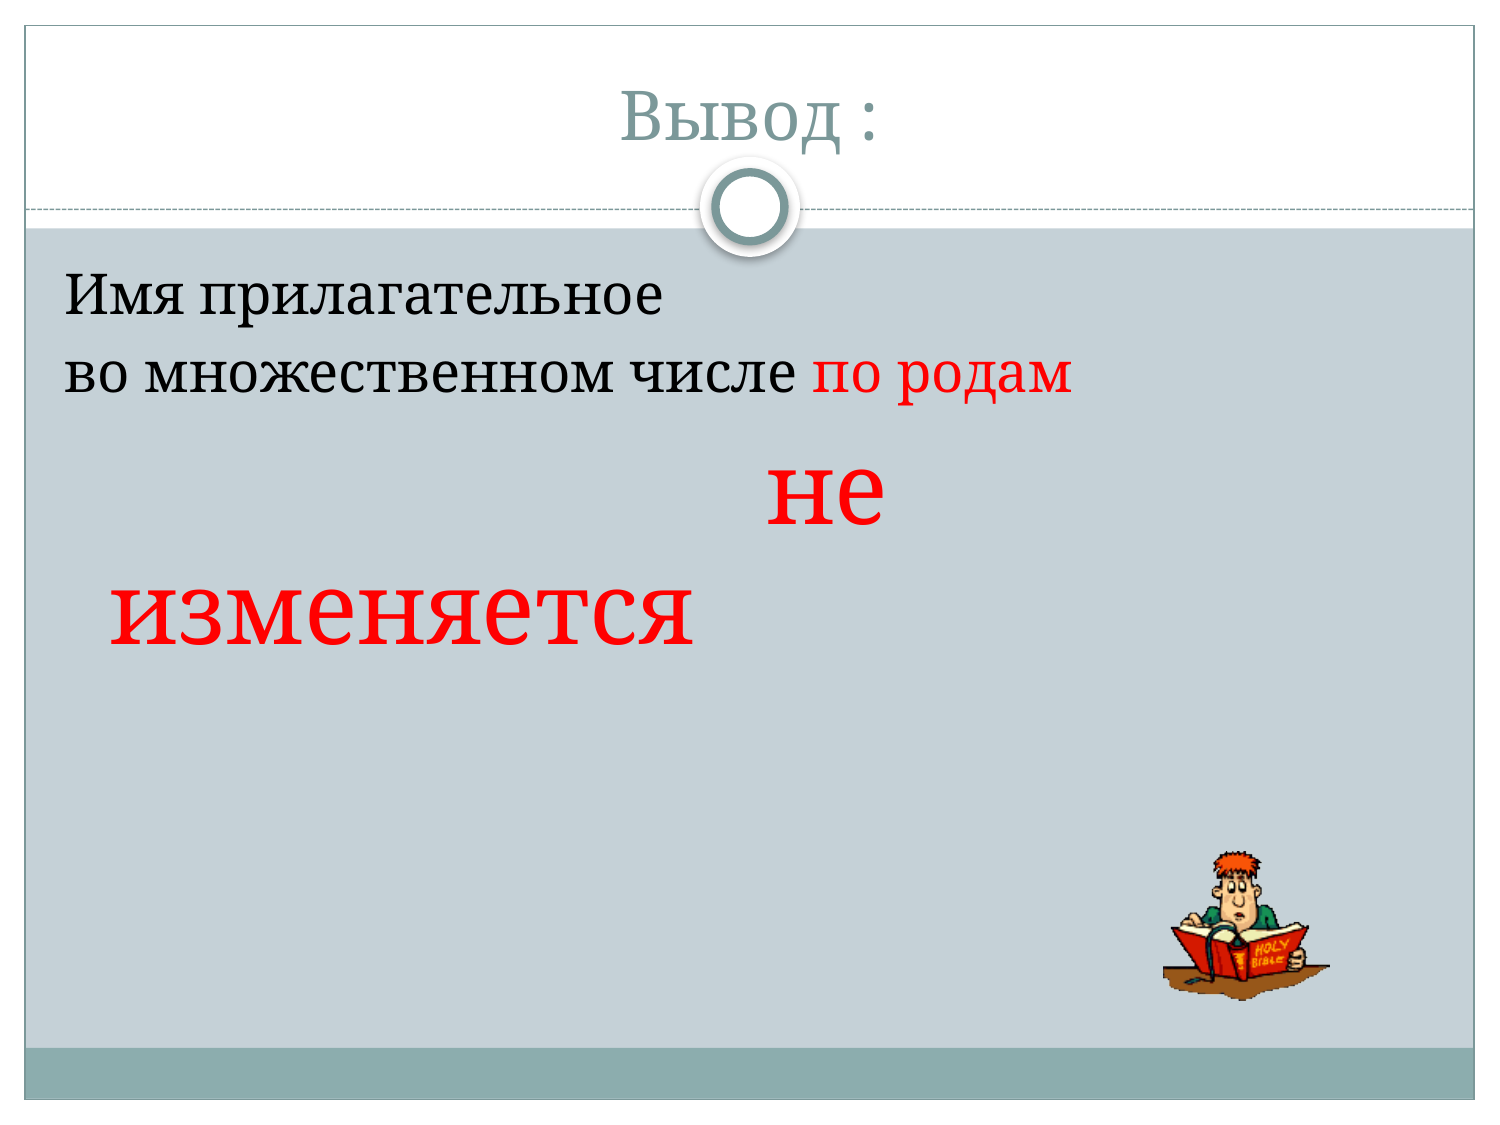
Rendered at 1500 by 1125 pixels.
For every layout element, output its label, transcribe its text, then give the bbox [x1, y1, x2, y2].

picture [1163, 851, 1330, 1001]
list Имя прилагательное во множественном числе по родам не изменяется [49, 250, 1445, 1001]
title Вывод : [49, 37, 1450, 162]
